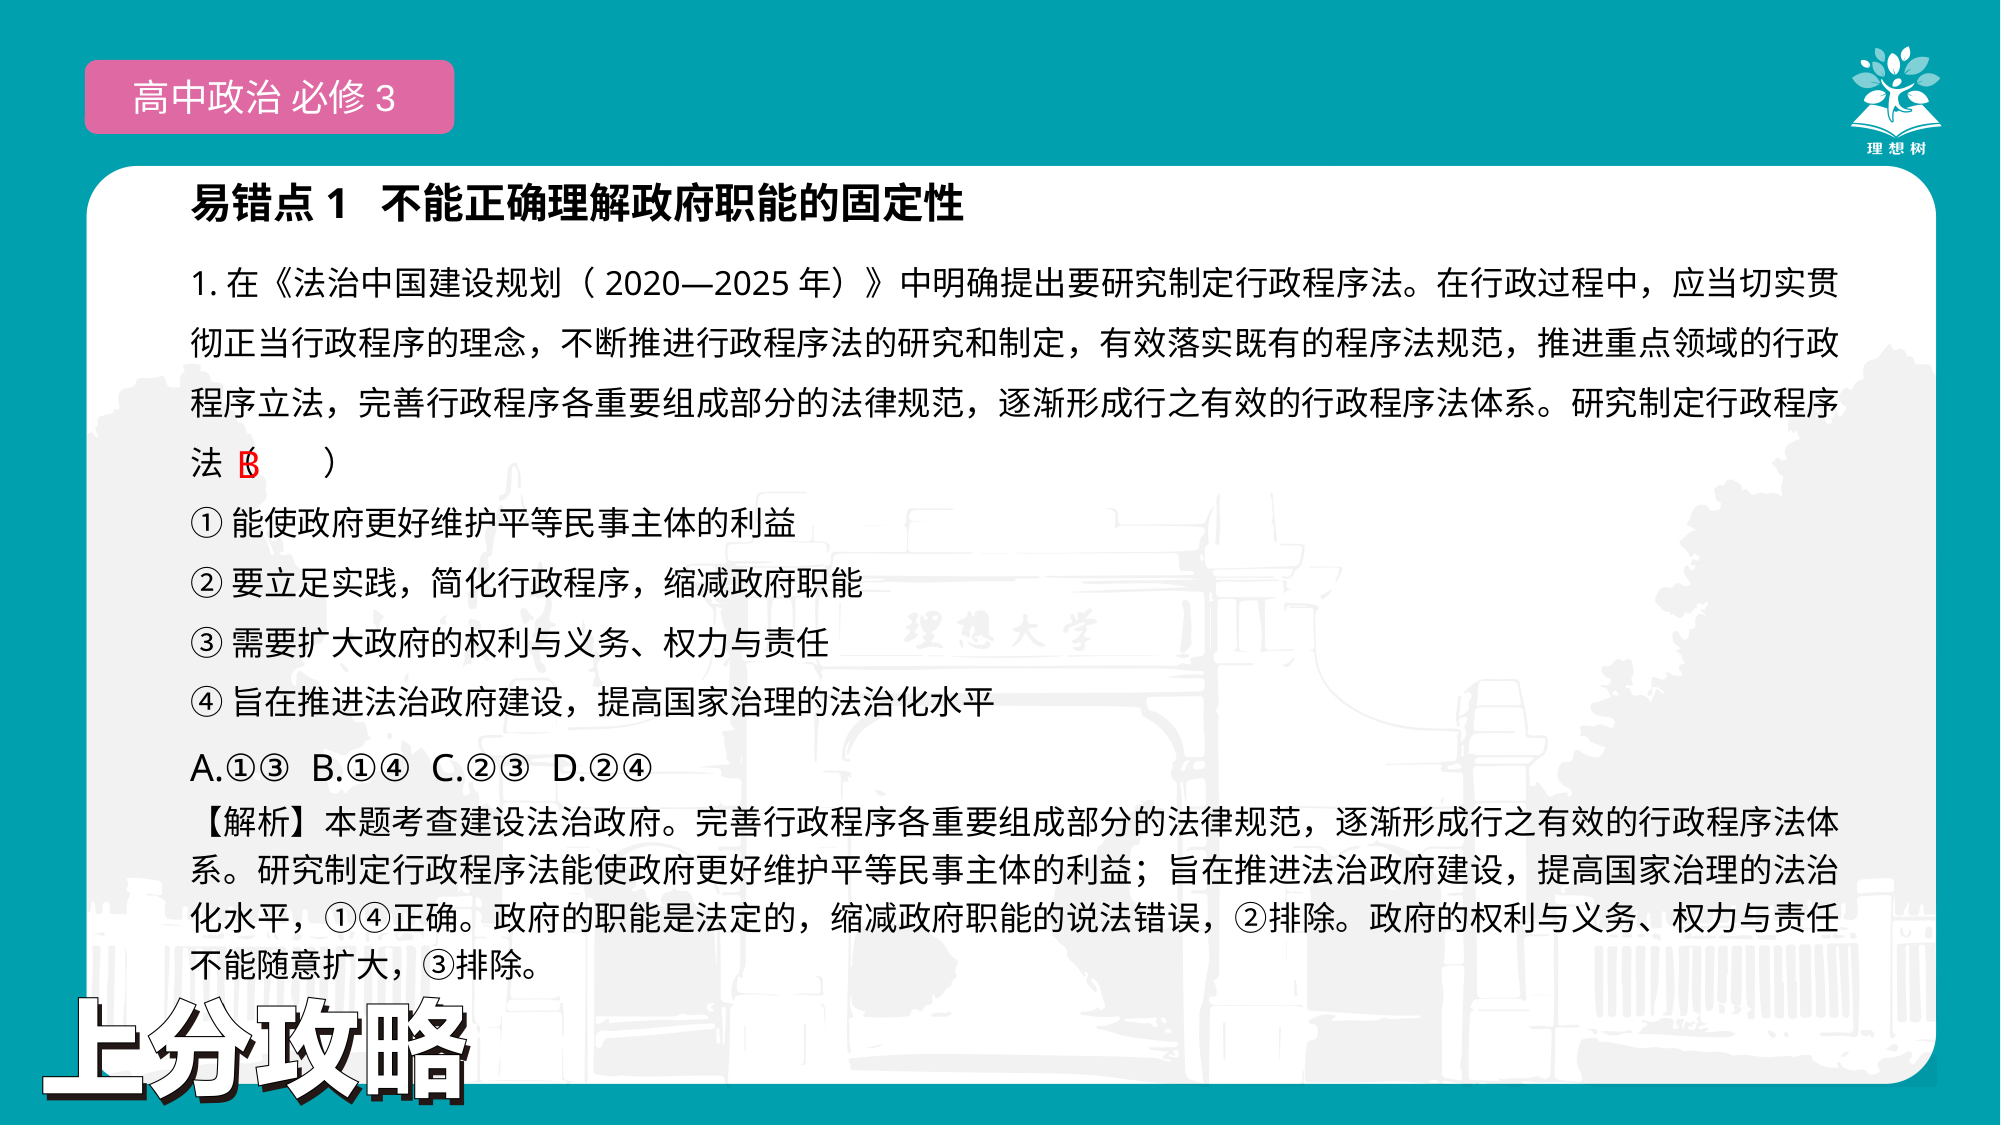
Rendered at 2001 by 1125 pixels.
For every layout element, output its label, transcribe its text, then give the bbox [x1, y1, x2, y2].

text_box 高中政治 必修3 [83, 58, 456, 135]
text_box 1.在《法治中国建设规划（2020—2025年）》中明确提出要研究制定行政程序法。在行政过程中，应当切实贯彻正当行政程序的理念，不断推进行政程序法的研究和制定，有效落实既有的程序法规范，推进重点领域的行政程序立法，完善行政程序各重要组成部分的法律规范，逐渐形成行之有效的行政程序法体系。研究制定行政程序法（ ） ①能使政府更好维护平等民事主体的利益 ②要立足实践，简化行政程序，缩减政府职能 ③需要扩大政府的权利与义务、权力与责任 ④旨在推进法治政府建设，提高国家治理的法治化水平 A.①③ B.①④ C.②③ D.②④ [175, 235, 1855, 785]
text_box 【解析】本题考查建设法治政府。完善行政程序各重要组成部分的法律规范，逐渐形成行之有效的行政程序法体系。研究制定行政程序法能使政府更好维护平等民事主体的利益；旨在推进法治政府建设，提高国家治理的法治化水平，①④正确。政府的职能是法定的，缩减政府职能的说法错误，②排除。政府的权利与义务、权力与责任不能随意扩大，③排除。 [175, 785, 1855, 992]
text_box 易错点1 不能正确理解政府职能的固定性 [175, 169, 1497, 235]
text_box B [211, 411, 329, 494]
picture [0, 0, 2001, 1125]
